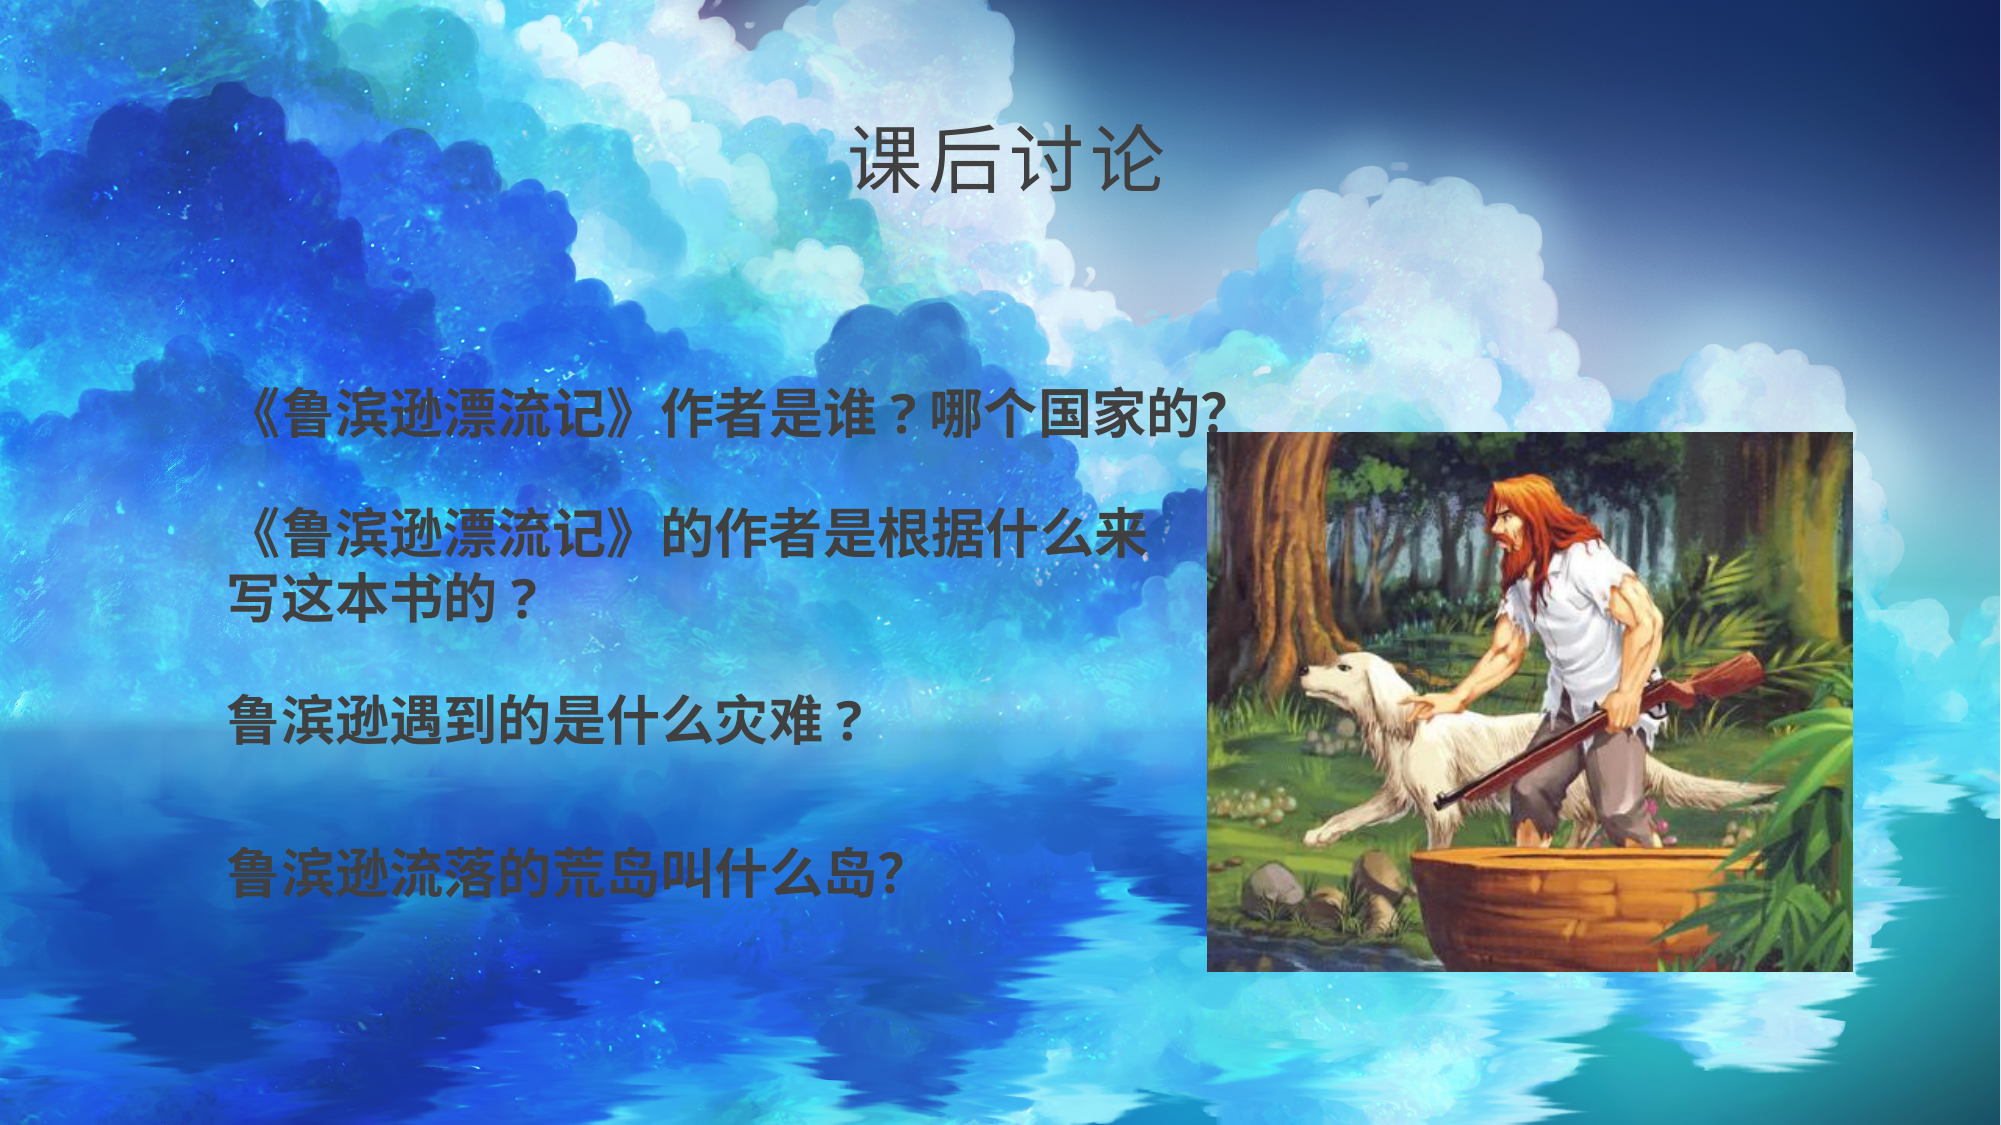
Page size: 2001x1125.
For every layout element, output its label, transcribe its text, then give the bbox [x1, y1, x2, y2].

text_box 《鲁滨逊漂流记》作者是谁?哪个国家的？ [208, 376, 1238, 447]
picture [0, 0, 2001, 1125]
text_box 课后讨论 [741, 105, 1272, 210]
text_box 鲁滨逊遇到的是什么灾难? [208, 683, 1150, 754]
text_box 鲁滨逊流落的荒岛叫什么岛？ [208, 836, 1150, 907]
text_box 《鲁滨逊漂流记》的作者是根据什么来写这本书的? [208, 529, 1207, 600]
